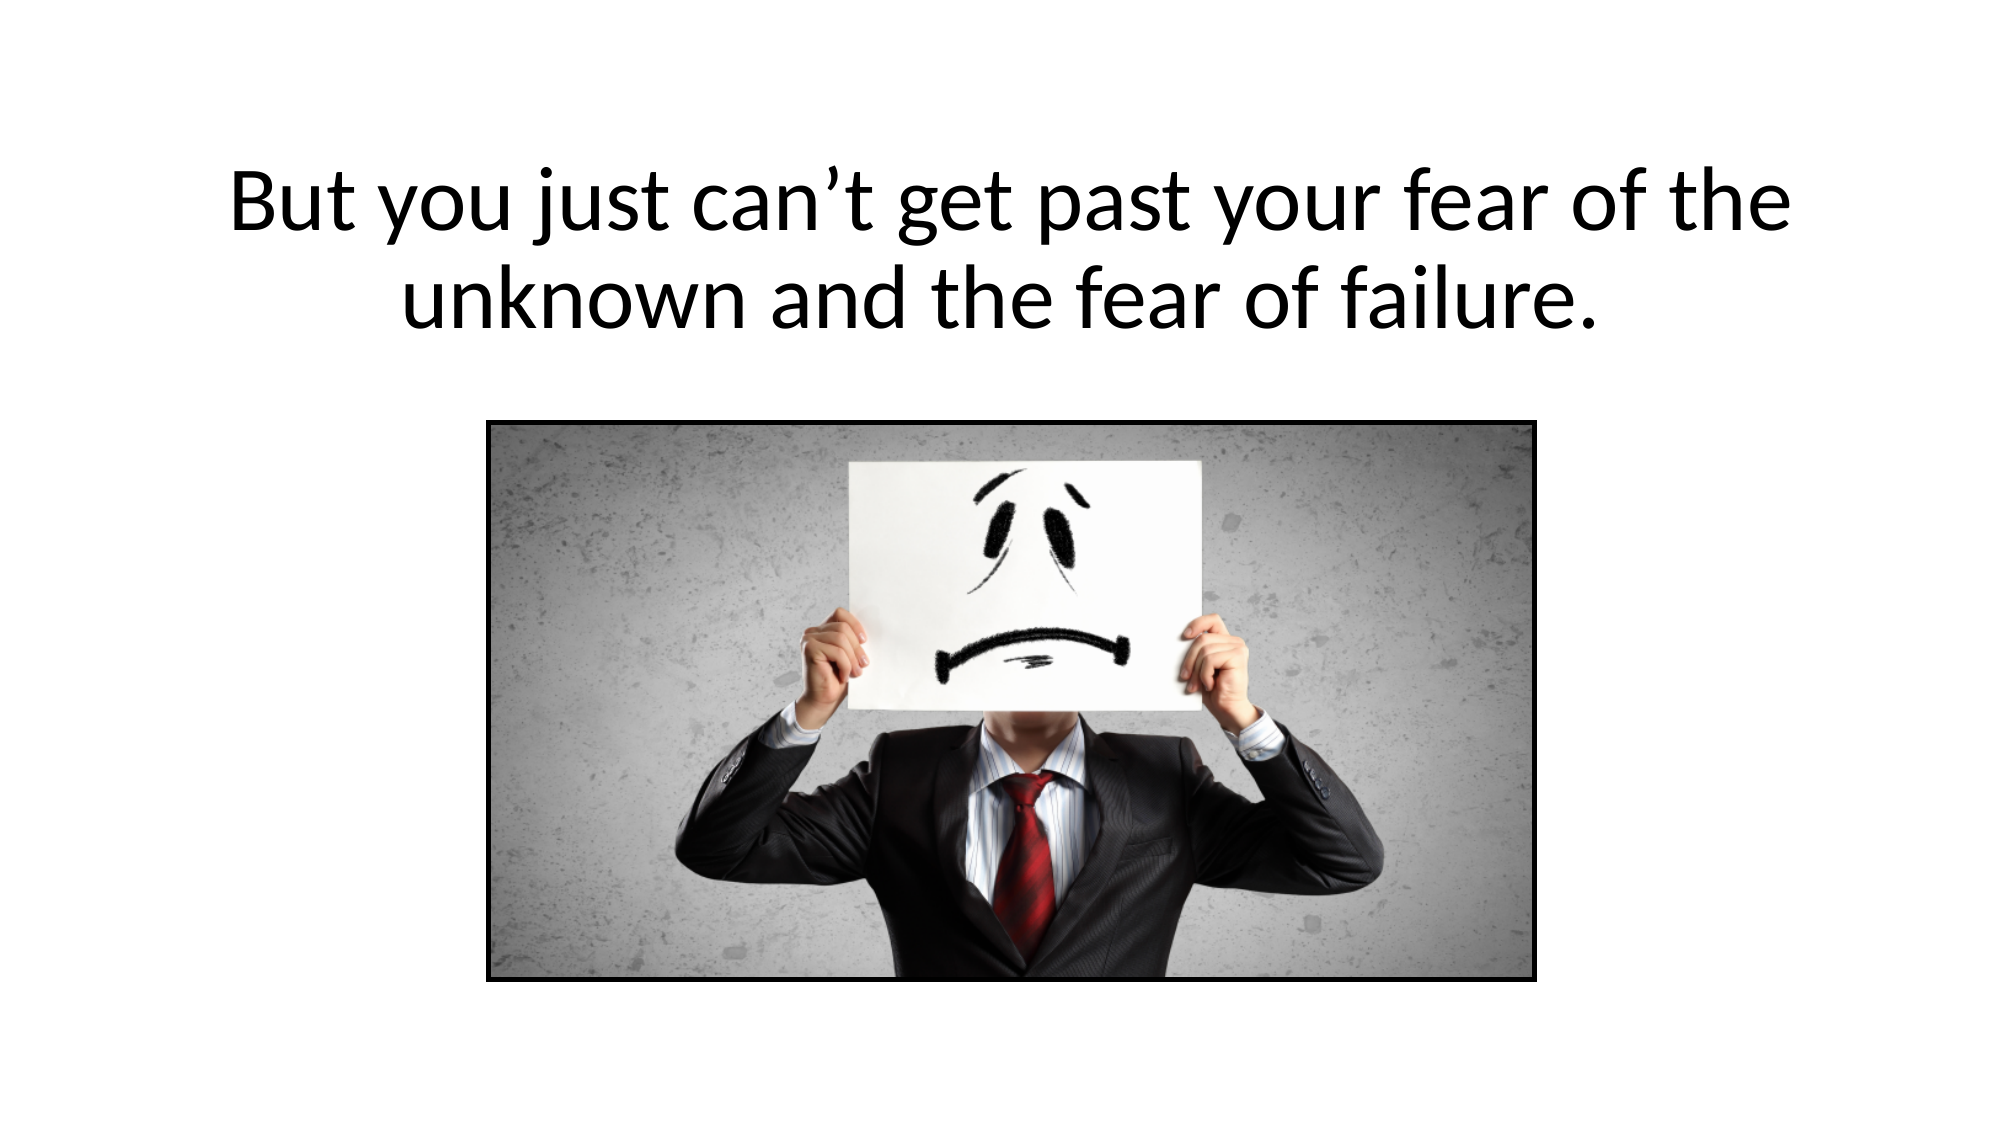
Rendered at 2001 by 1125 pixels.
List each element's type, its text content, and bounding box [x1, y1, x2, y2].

picture [490, 424, 1533, 978]
list But you just can’t get past your fear of the unknown and the fear of failure. [179, 143, 1844, 558]
